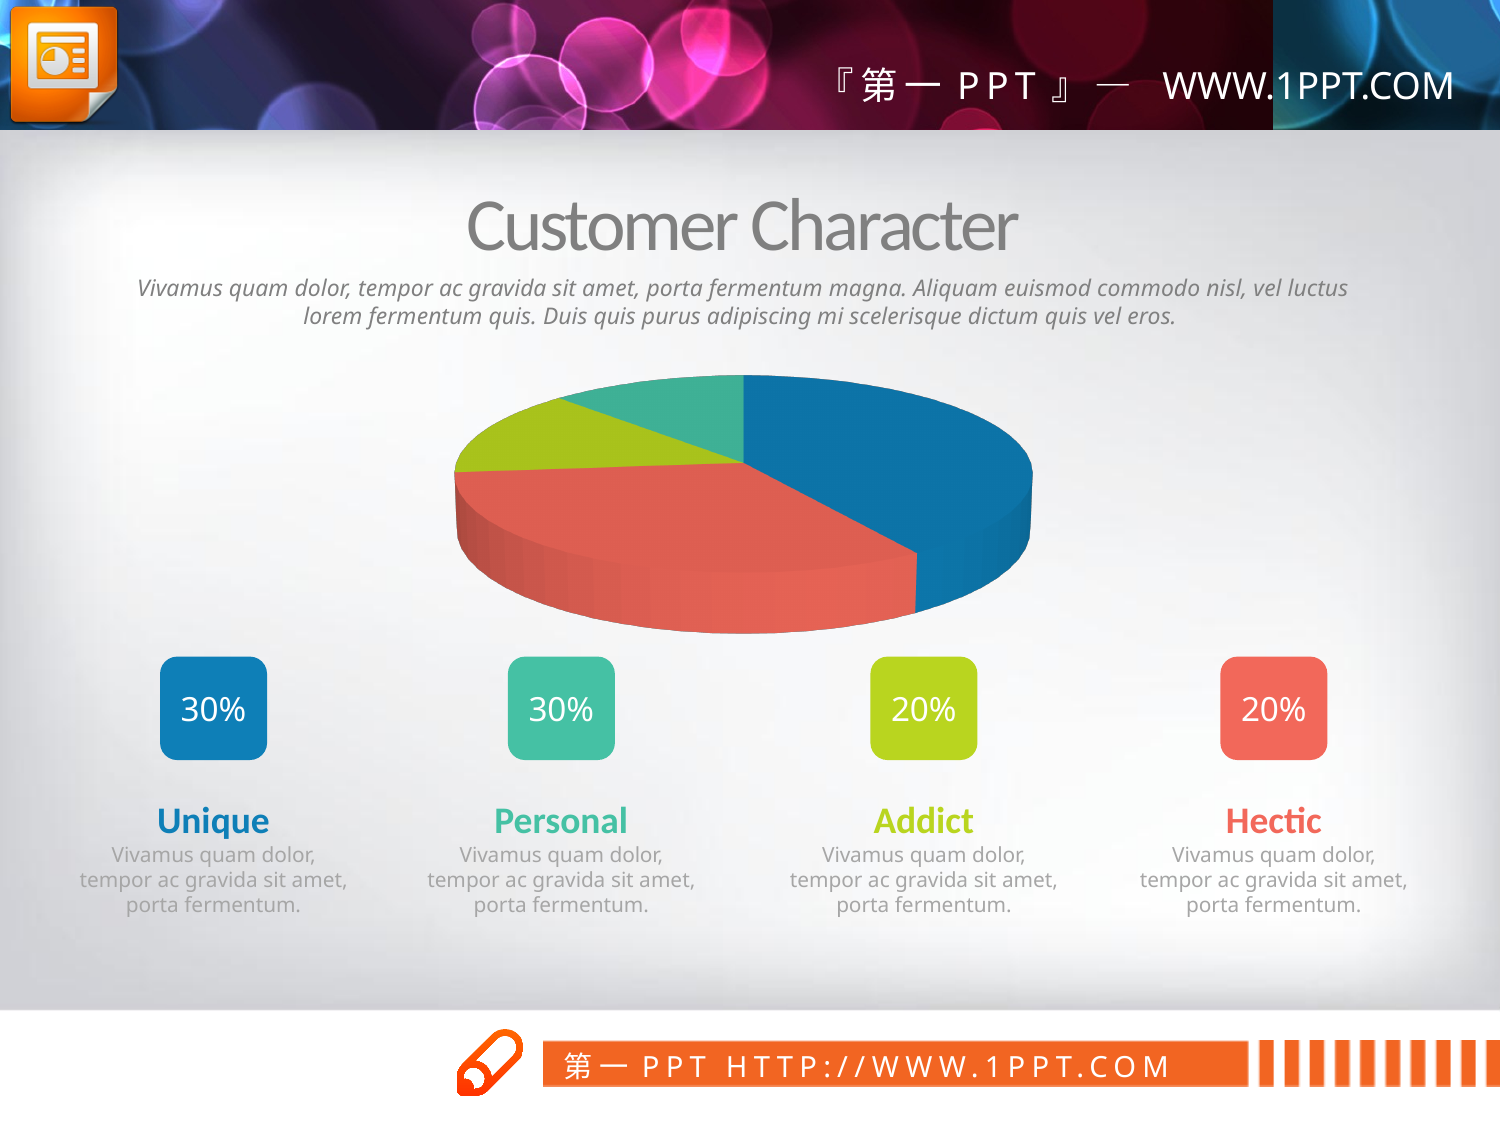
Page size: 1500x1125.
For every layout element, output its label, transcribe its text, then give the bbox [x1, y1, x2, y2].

text_box Customer Character [458, 171, 1029, 270]
text_box 20% [870, 665, 978, 761]
text_box Addict Vivamus quam dolor, tempor ac gravida sit amet, porta fermentum. [772, 744, 1075, 924]
text_box Vivamus quam dolor, tempor ac gravida sit amet, porta fermentum magna. Aliquam euismod commodo nisl, vel luctus lorem fermentum quis. Duis quis purus adipiscing mi scelerisque dictum quis vel eros. [99, 270, 1388, 333]
text_box Hectic Vivamus quam dolor, tempor ac gravida sit amet, porta fermentum. [1122, 744, 1425, 924]
text_box 30% [160, 656, 268, 761]
picture [543, 1040, 1500, 1087]
text_box 20% [1220, 656, 1328, 761]
text_box 30% [507, 665, 615, 761]
picture [0, 0, 1500, 1012]
text_box Personal Vivamus quam dolor, tempor ac gravida sit amet, porta fermentum. [410, 744, 713, 924]
text_box Unique Vivamus quam dolor, tempor ac gravida sit amet, porta fermentum. [62, 744, 365, 924]
chart [405, 351, 1082, 657]
